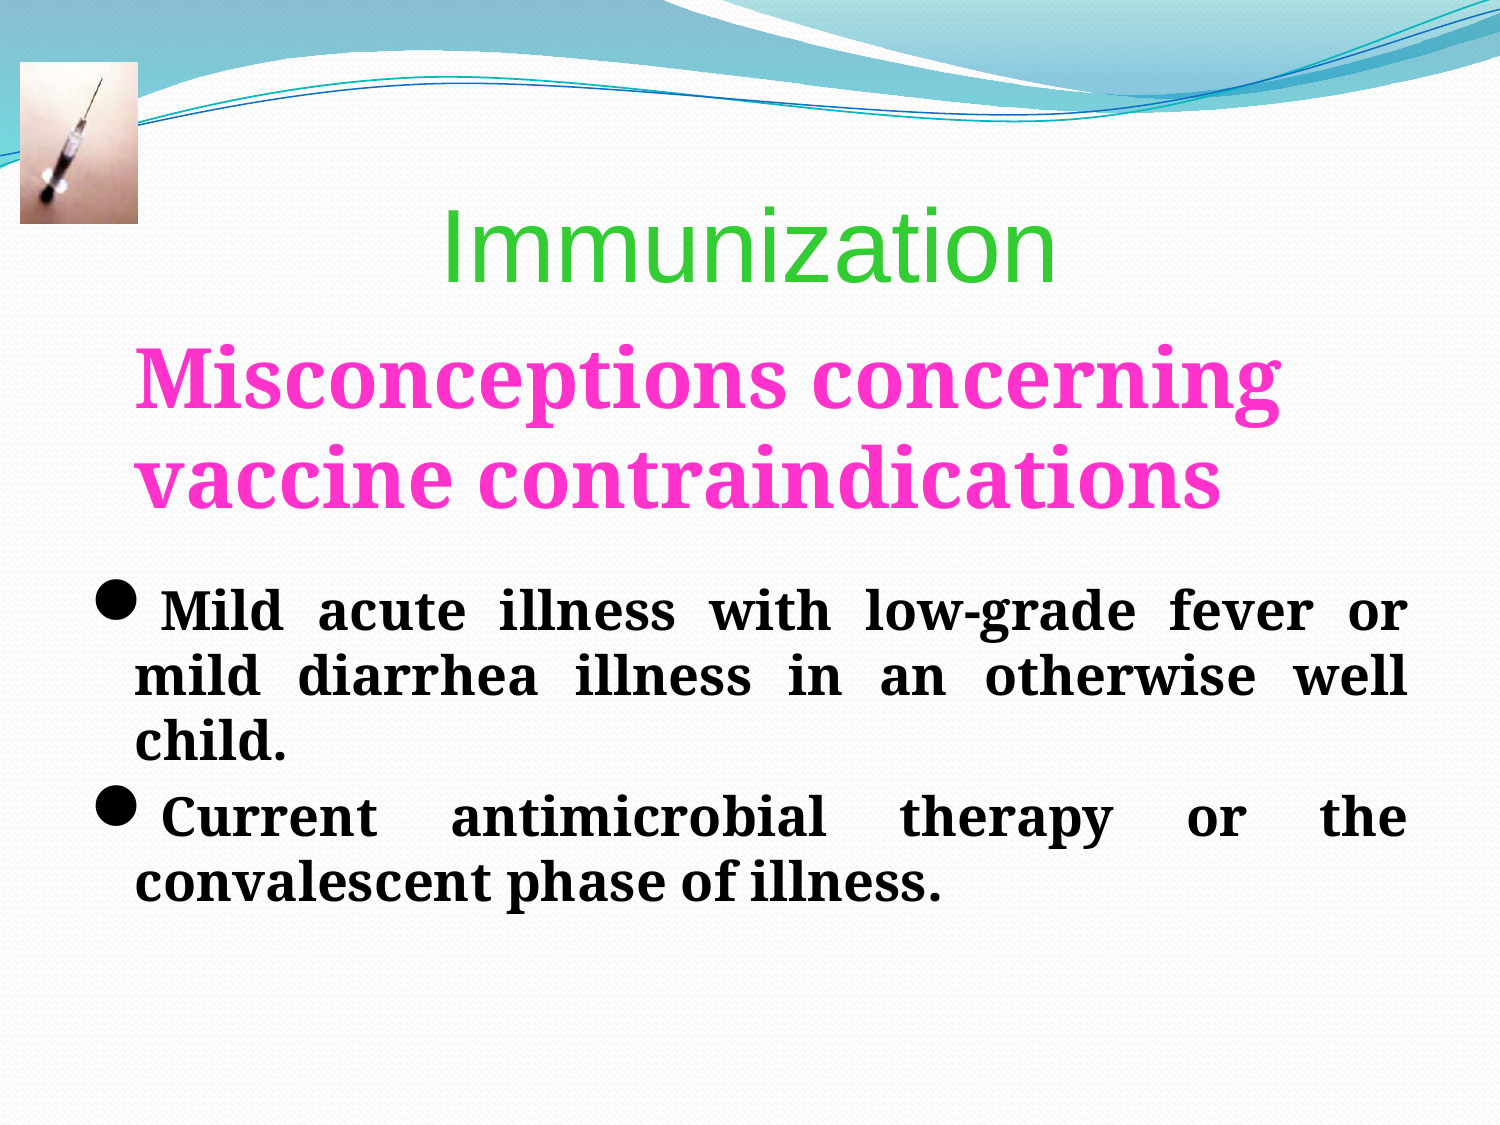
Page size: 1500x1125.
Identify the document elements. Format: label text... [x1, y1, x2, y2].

list Misconceptions concerning vaccine contraindications Mild acute illness with low-grade fever or mild diarrhea illness in an otherwise well child. Current antimicrobial therapy or the convalescent phase of illness. [75, 317, 1425, 1038]
title Immunization [75, 115, 1425, 303]
picture [20, 62, 138, 224]
